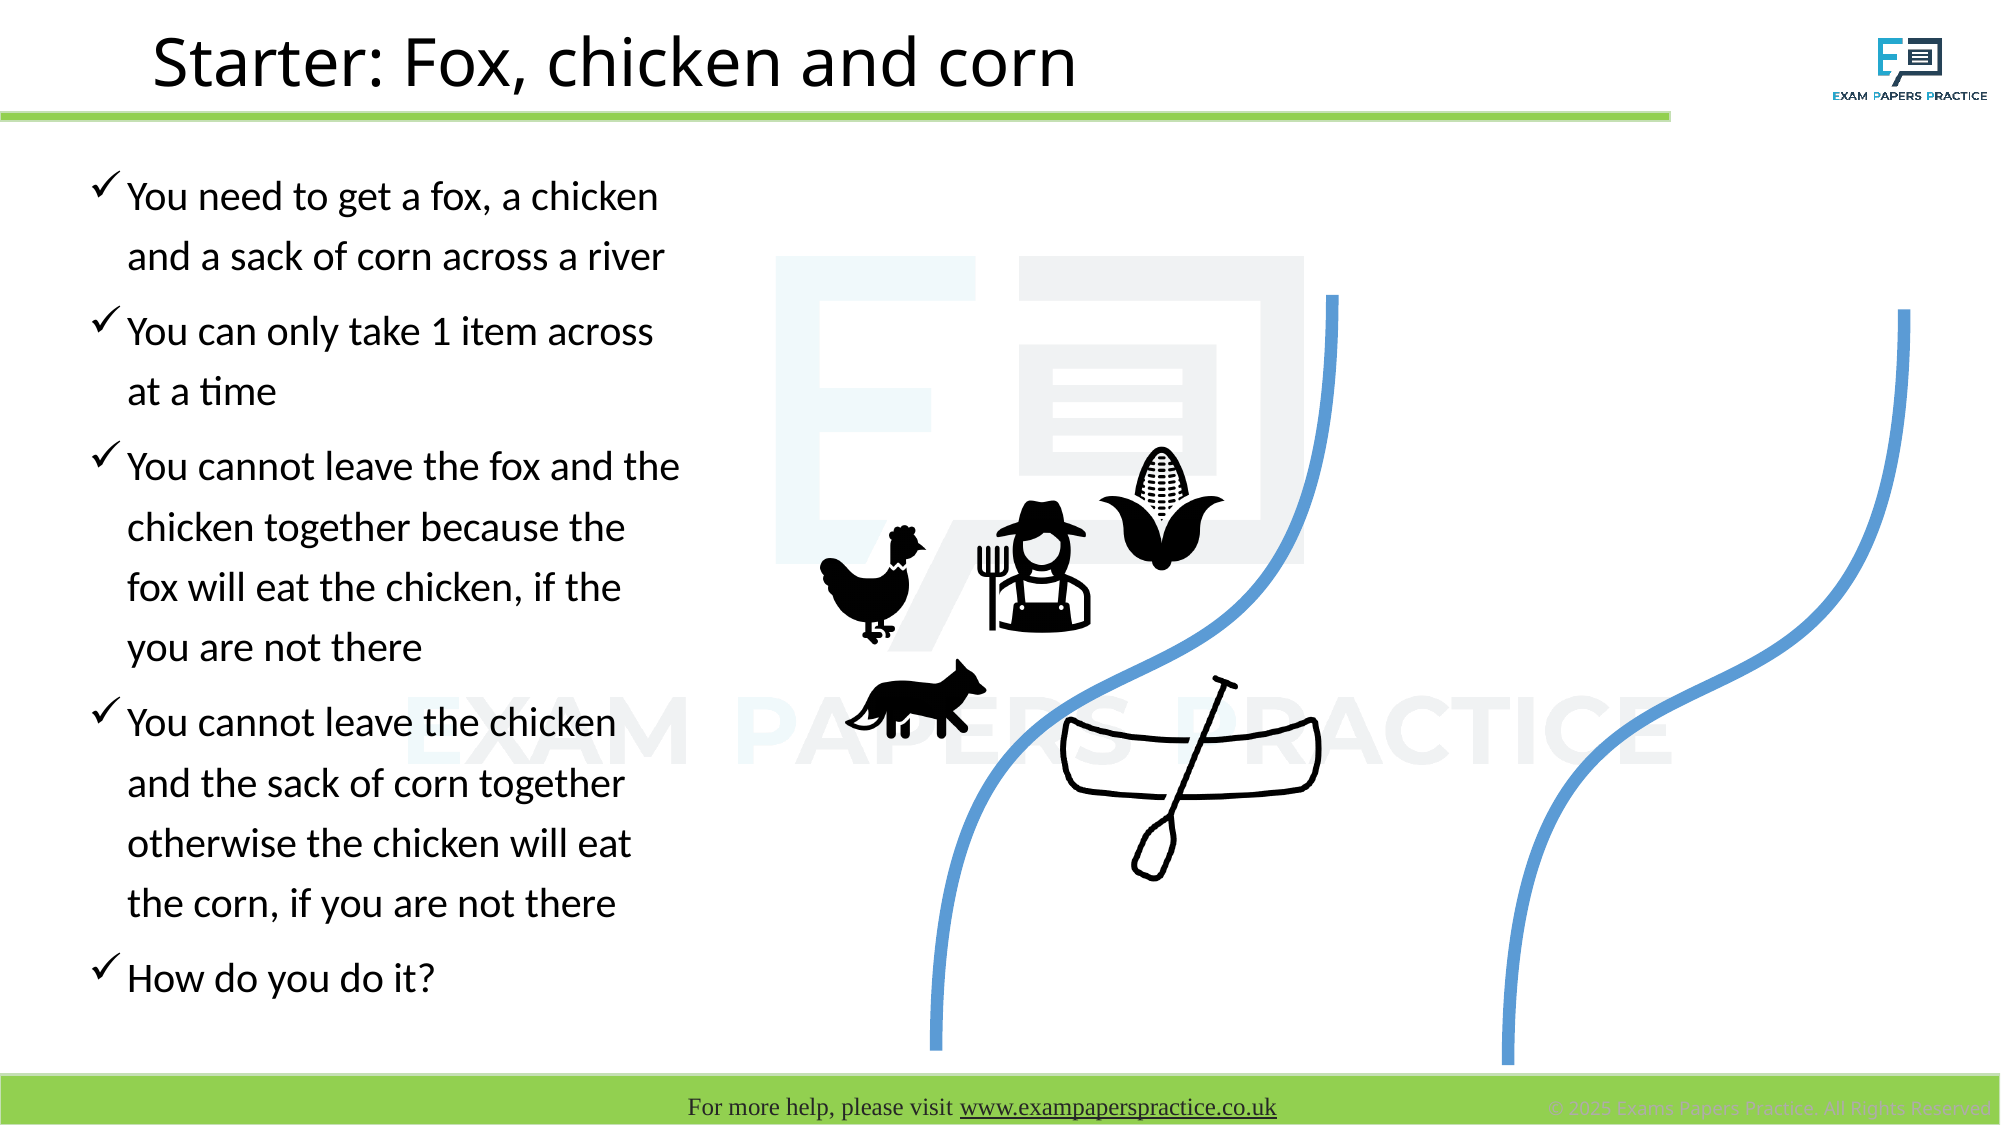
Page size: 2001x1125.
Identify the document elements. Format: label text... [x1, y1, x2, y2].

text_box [756, 474, 1512, 871]
picture [1085, 434, 1237, 474]
list You need to get a fox, a chicken and a sack of corn across a river You can only take 1 item across at a time You cannot leave the fox and the chicken together because the fox will eat the chicken, if the you are not there You cannot leave the chicken and the sack of corn together otherwise the chicken will eat the corn, if you are not there How do you do it? [73, 150, 700, 1019]
picture [1048, 871, 1333, 893]
picture [966, 494, 1117, 645]
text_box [1328, 489, 2000, 886]
title Starter: Fox, chicken and corn [137, 59, 1863, 70]
